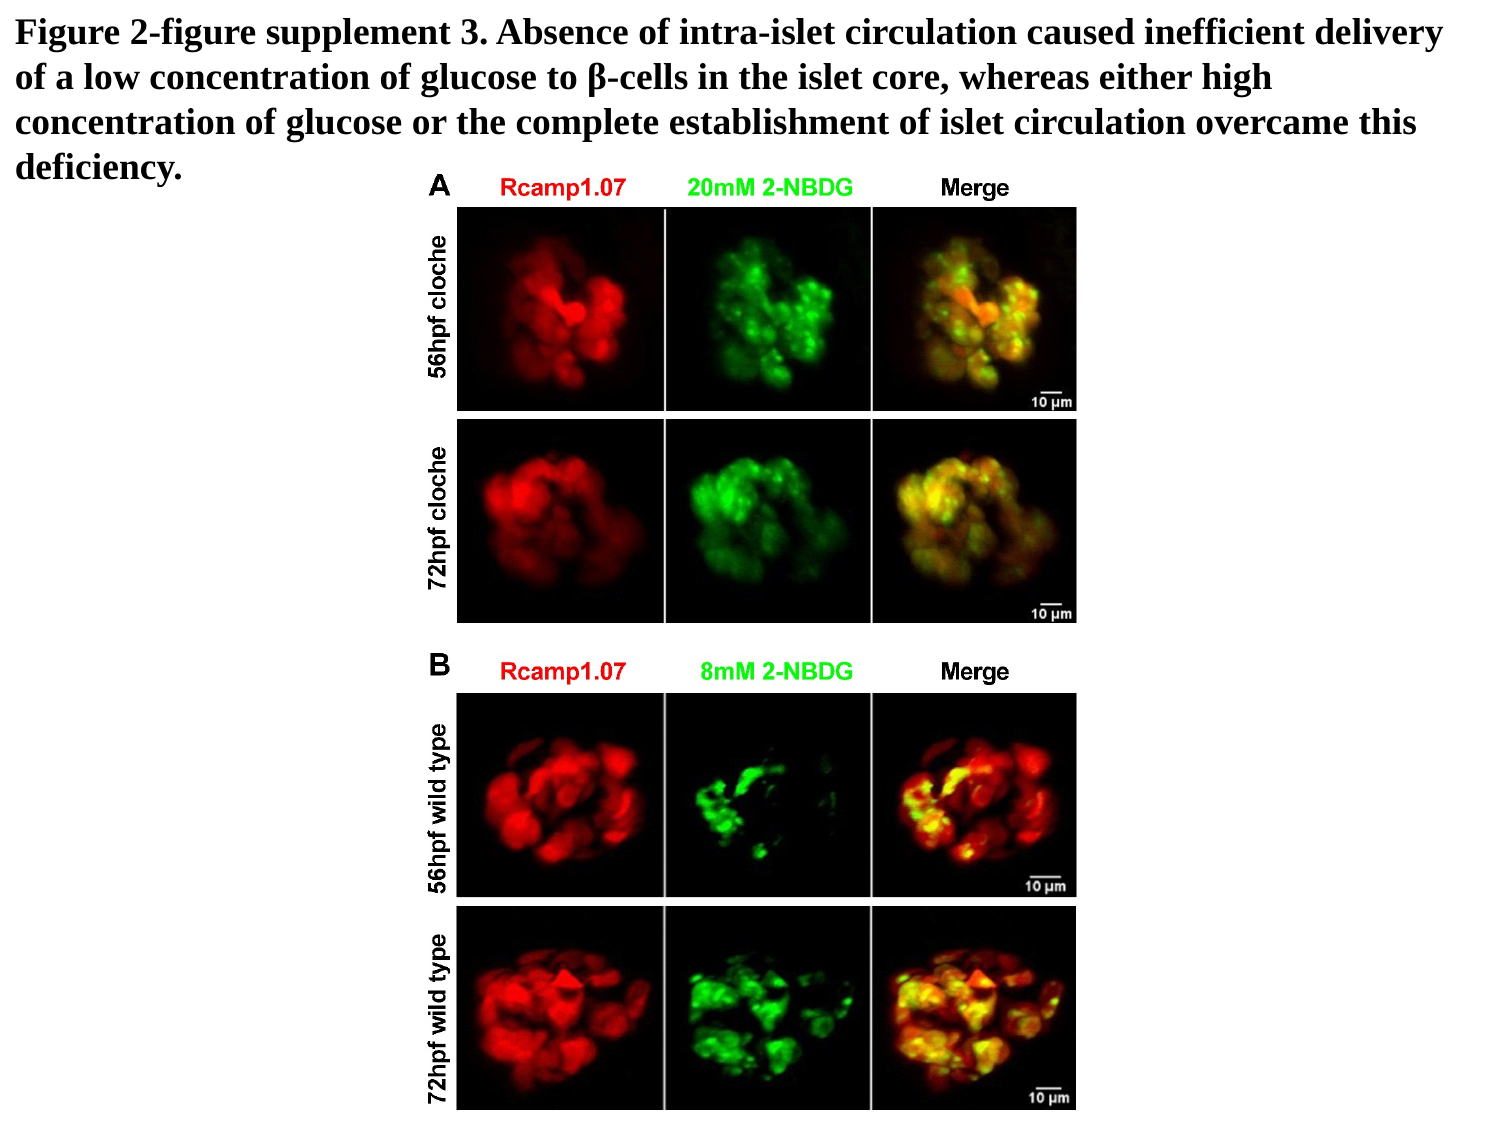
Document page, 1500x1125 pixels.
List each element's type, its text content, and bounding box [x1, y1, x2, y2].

picture [407, 151, 1092, 1125]
text_box Figure 2-figure supplement 3. Absence of intra-islet circulation caused inefficient delivery of a low concentration of glucose to β-cells in the islet core, whereas either high concentration of glucose or the complete establishment of islet circulation overcame this deficiency. [0, 0, 1500, 195]
